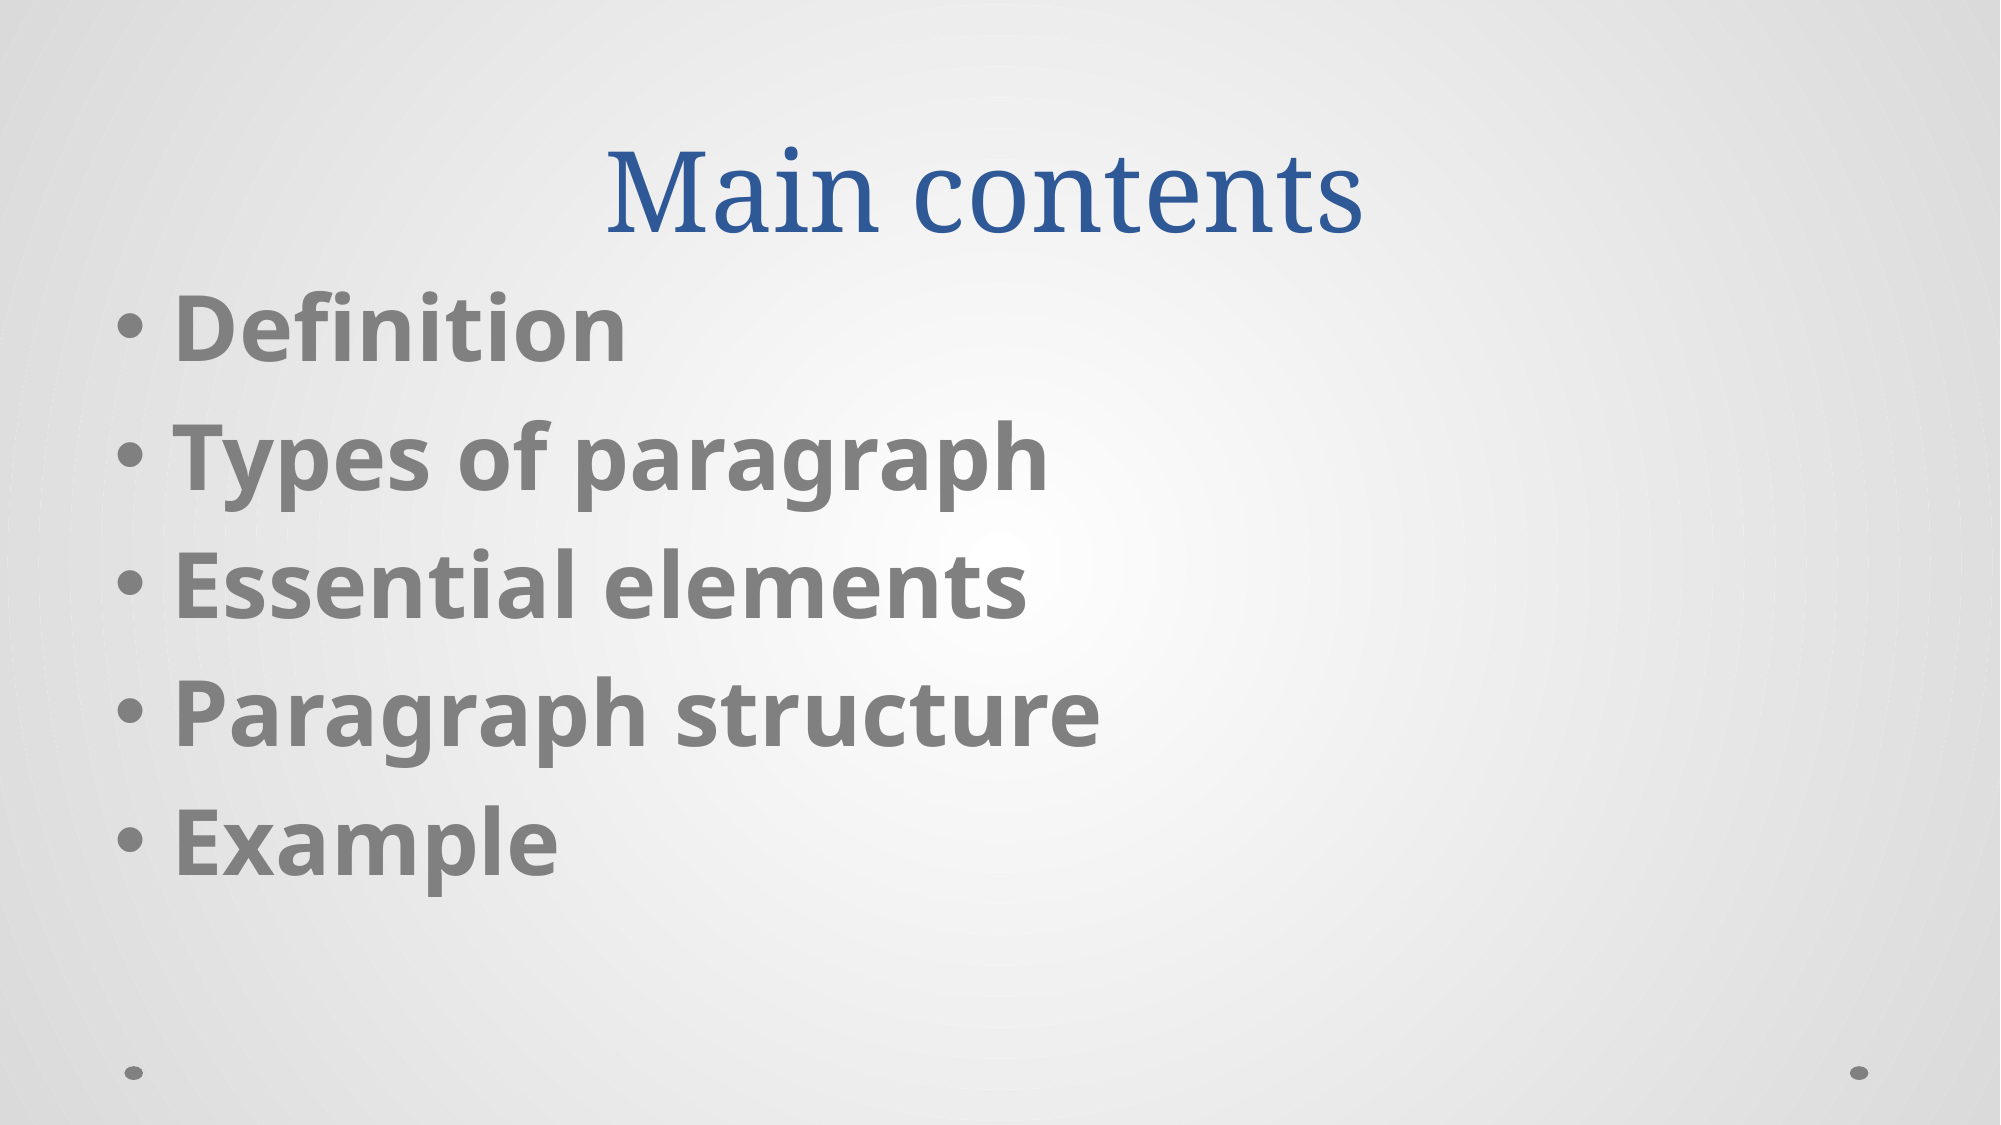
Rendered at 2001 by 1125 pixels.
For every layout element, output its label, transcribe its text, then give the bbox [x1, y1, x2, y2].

list Definition Types of paragraph Essential elements Paragraph structure Example [99, 262, 1900, 1005]
title Main contents [99, 0, 1900, 262]
